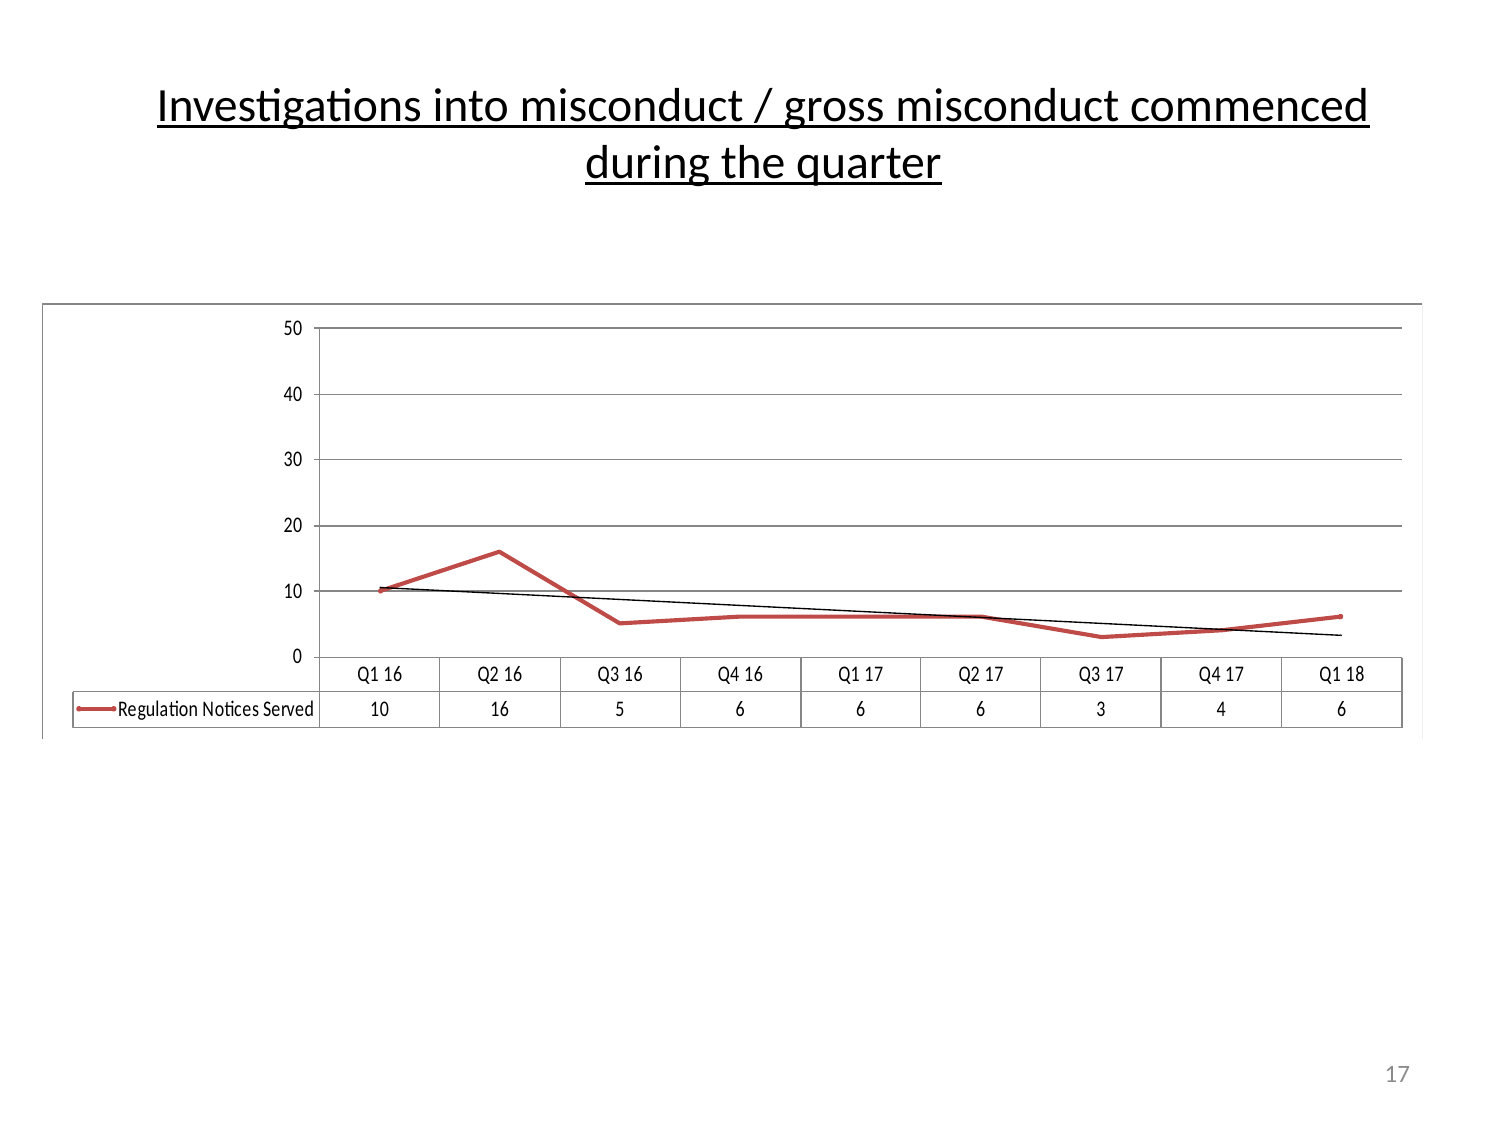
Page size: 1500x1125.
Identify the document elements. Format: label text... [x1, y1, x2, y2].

slide_number 17 [1074, 1042, 1425, 1103]
title Investigations into misconduct / gross misconduct commenced during the quarter [88, 66, 1439, 197]
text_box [41, 302, 1423, 739]
